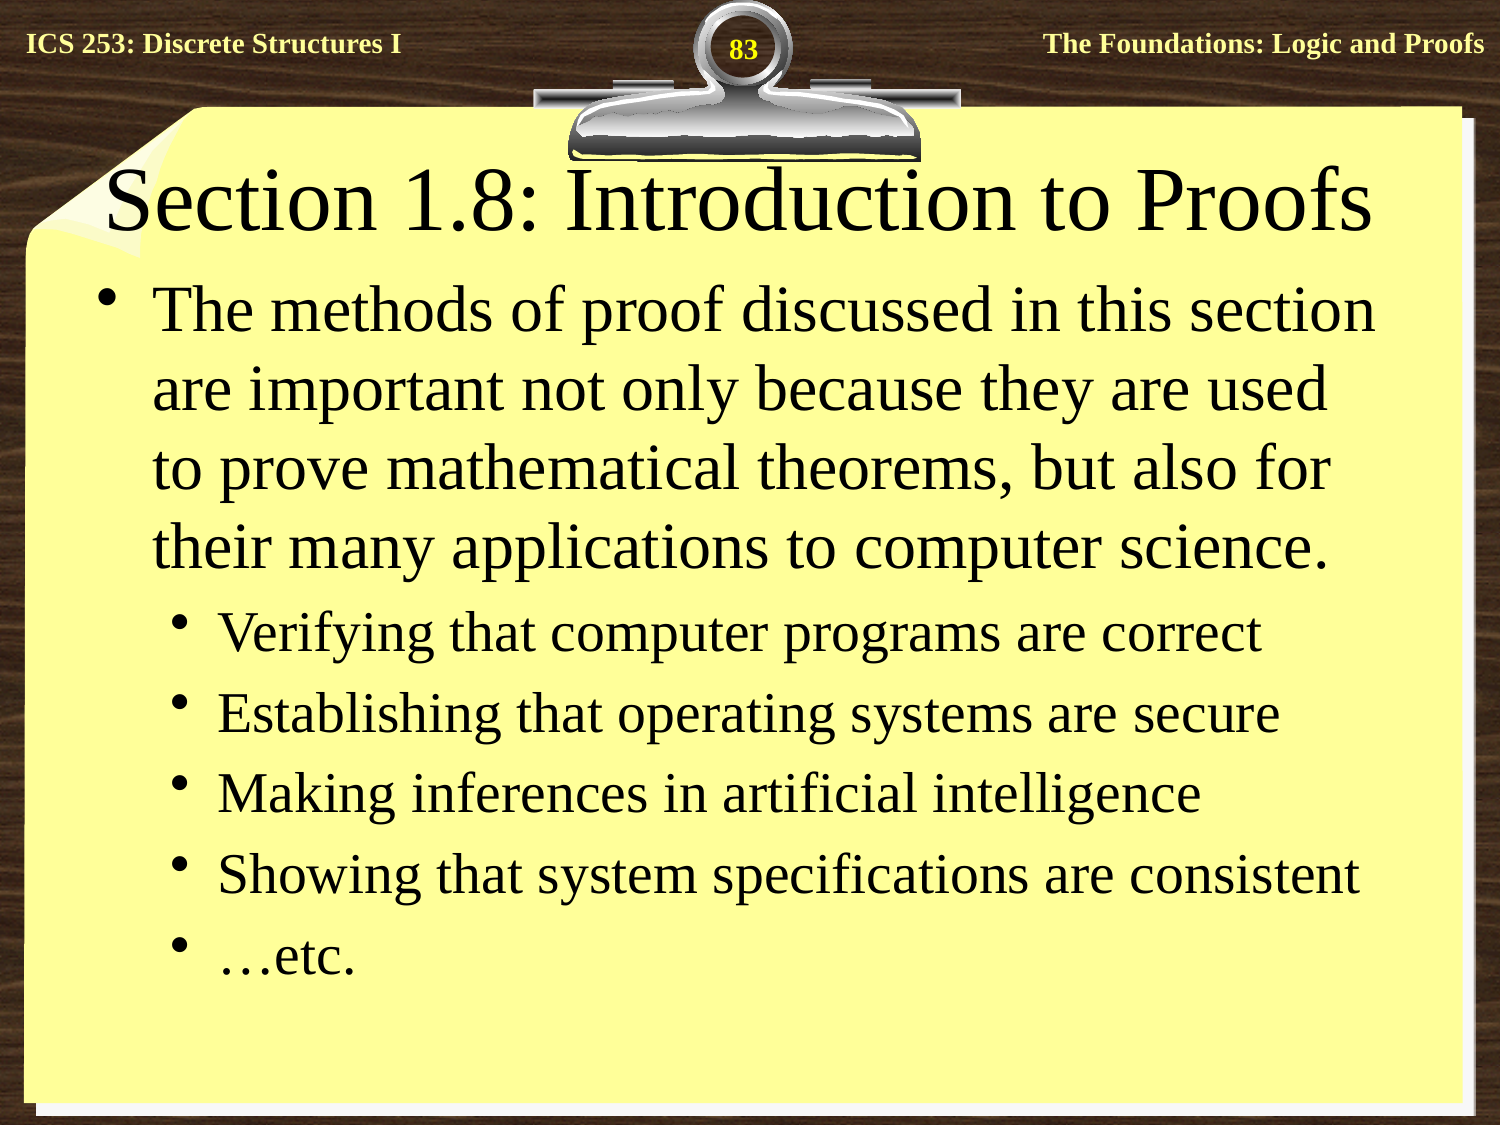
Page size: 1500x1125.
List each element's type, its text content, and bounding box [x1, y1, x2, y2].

slide_number 83 [423, 5, 774, 91]
picture [0, 0, 1500, 1125]
title Section 1.8: Introduction to Proofs [77, 140, 1403, 246]
list The methods of proof discussed in this section are important not only because they are used to prove mathematical theorems, but also for their many applications to computer science. Verifying that computer programs are correct Establishing that operating systems are secure Making inferences in artificial intelligence Showing that system specifications are consistent …etc. [81, 257, 1405, 1079]
